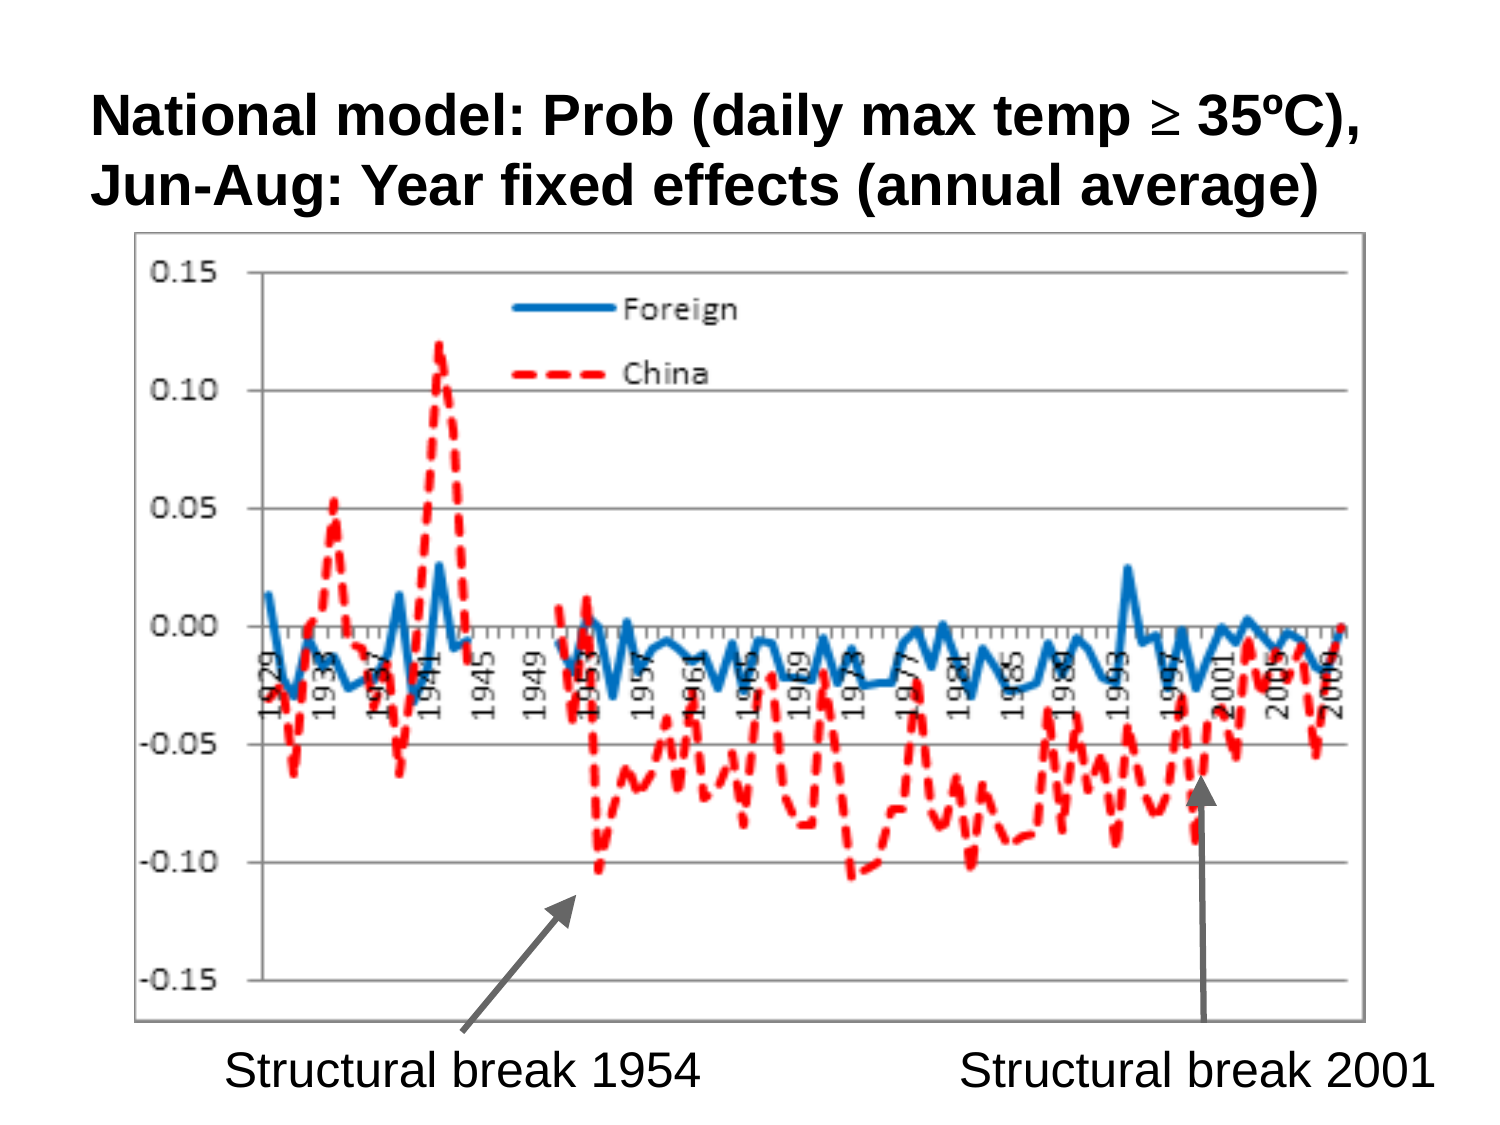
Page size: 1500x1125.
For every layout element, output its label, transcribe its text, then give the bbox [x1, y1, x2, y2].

picture [134, 232, 1366, 1024]
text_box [208, 894, 729, 1097]
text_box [943, 774, 1464, 1114]
title National model: Prob (daily max temp ≥ 35ºC), Jun-Aug: Year fixed effects (annual average) [75, 45, 1425, 233]
